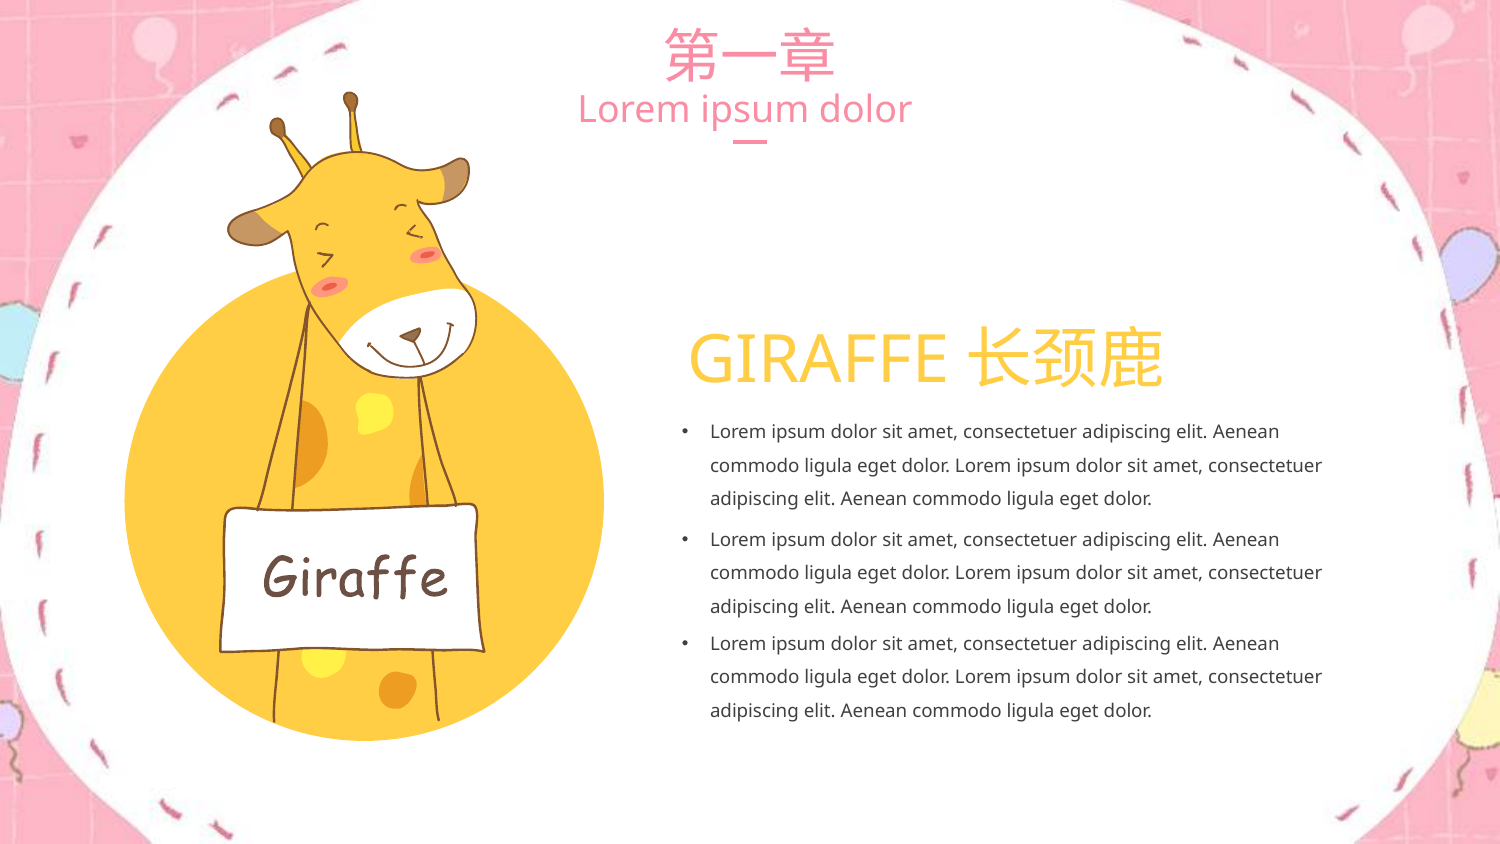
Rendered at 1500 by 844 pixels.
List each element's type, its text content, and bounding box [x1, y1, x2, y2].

text_box Lorem ipsum dolor sit amet, consectetuer adipiscing elit. Aenean commodo ligula eget dolor. Lorem ipsum dolor sit amet, consectetuer adipiscing elit. Aenean commodo ligula eget dolor. [667, 401, 1361, 517]
text_box Lorem ipsum dolor sit amet, consectetuer adipiscing elit. Aenean commodo ligula eget dolor. Lorem ipsum dolor sit amet, consectetuer adipiscing elit. Aenean commodo ligula eget dolor. [667, 517, 1361, 625]
picture [0, 0, 1500, 844]
text_box Lorem ipsum dolor sit amet, consectetuer adipiscing elit. Aenean commodo ligula eget dolor. Lorem ipsum dolor sit amet, consectetuer adipiscing elit. Aenean commodo ligula eget dolor. [667, 625, 1361, 729]
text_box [546, 11, 953, 142]
text_box GIRAFFE长颈鹿 [672, 308, 1181, 404]
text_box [218, 88, 486, 723]
text_box [486, 293, 605, 709]
text_box [123, 309, 218, 693]
text_box [270, 723, 458, 742]
